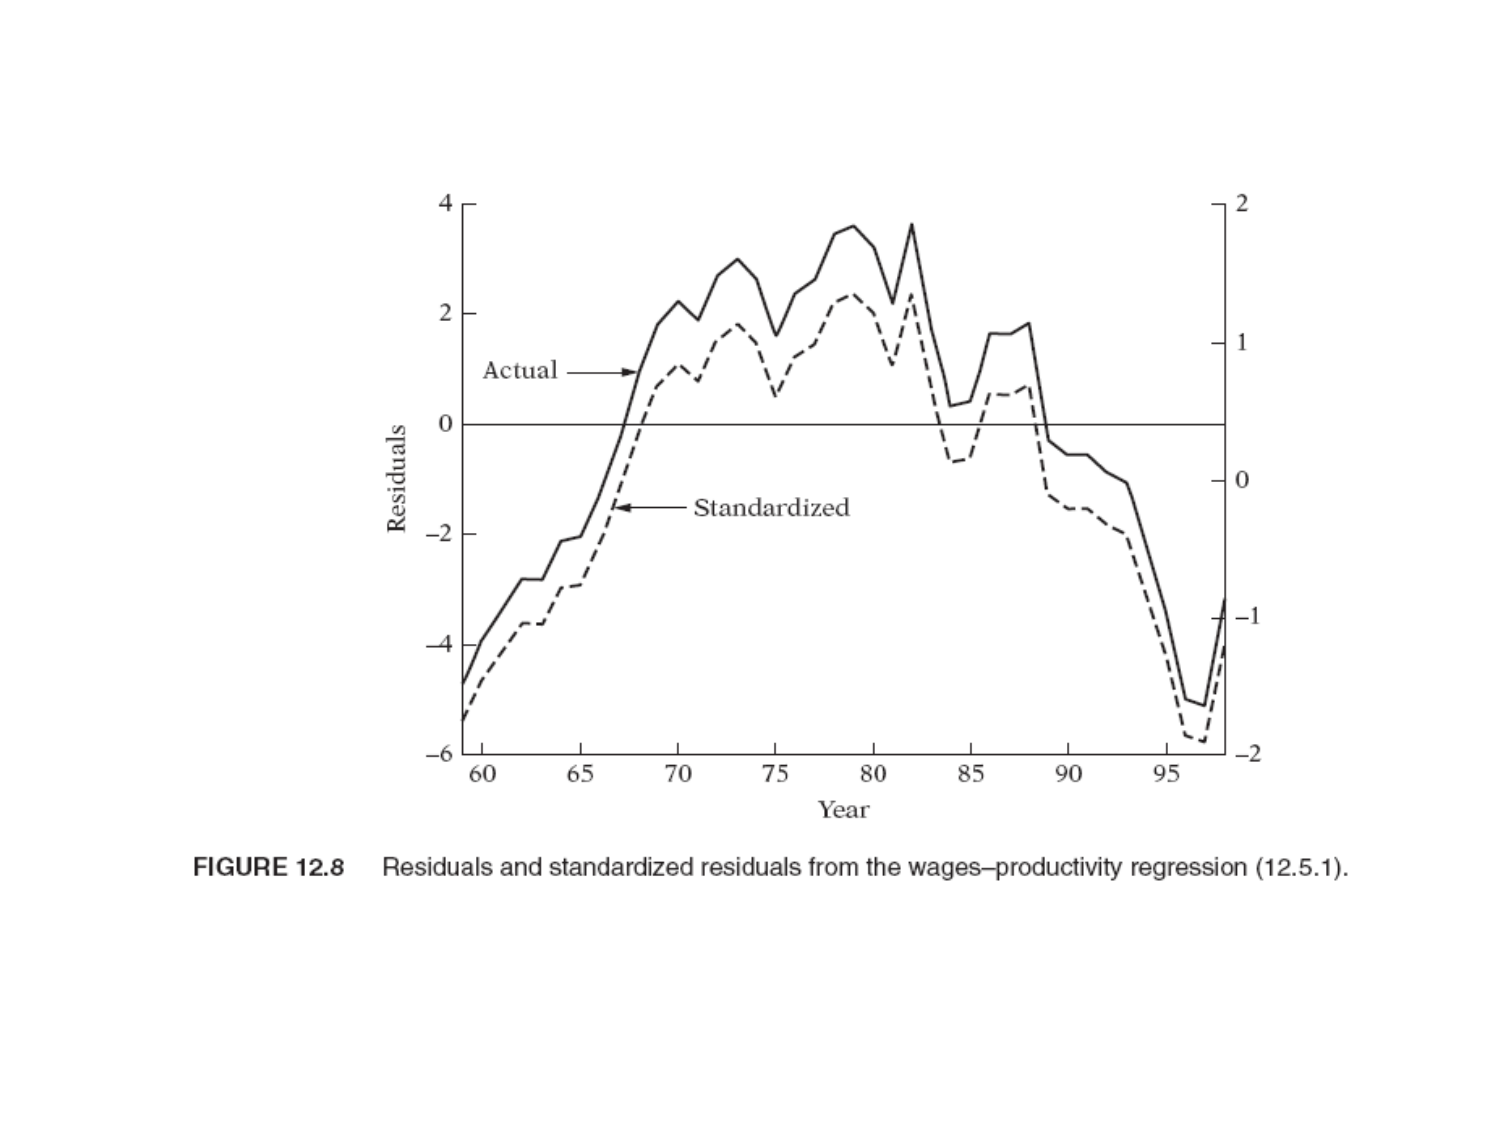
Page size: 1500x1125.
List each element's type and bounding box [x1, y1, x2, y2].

list [169, 163, 1372, 913]
